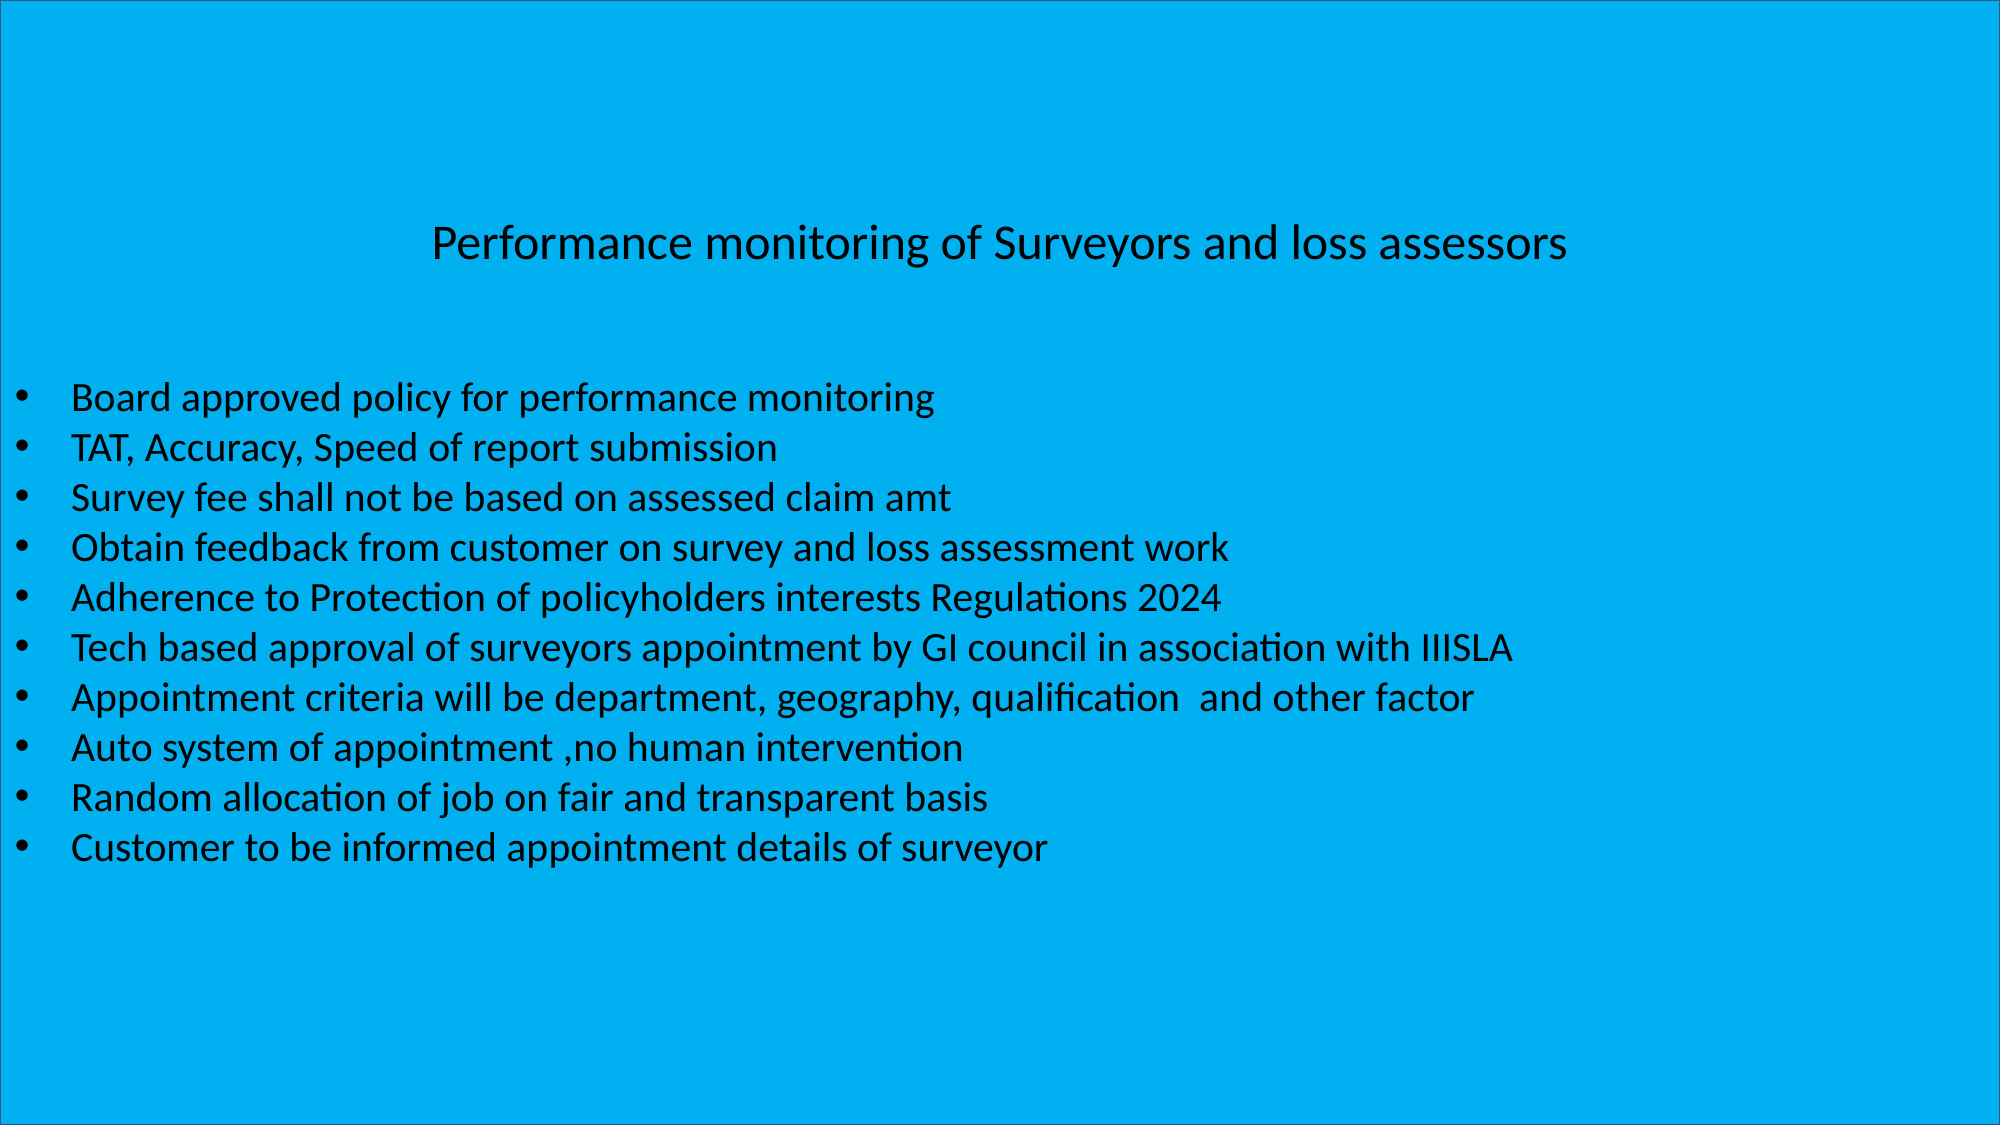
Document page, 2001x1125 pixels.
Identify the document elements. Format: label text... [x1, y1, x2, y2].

text_box Performance monitoring of Surveyors and loss assessors Board approved policy for performance monitoring TAT, Accuracy, Speed of report submission Survey fee shall not be based on assessed claim amt Obtain feedback from customer on survey and loss assessment work Adherence to Protection of policyholders interests Regulations 2024 Tech based approval of surveyors appointment by GI council in association with IIISLA Appointment criteria will be department, geography, qualification and other factor Auto system of appointment ,no human intervention Random allocation of job on fair and transparent basis Customer to be informed appointment details of surveyor [0, 0, 2000, 1125]
